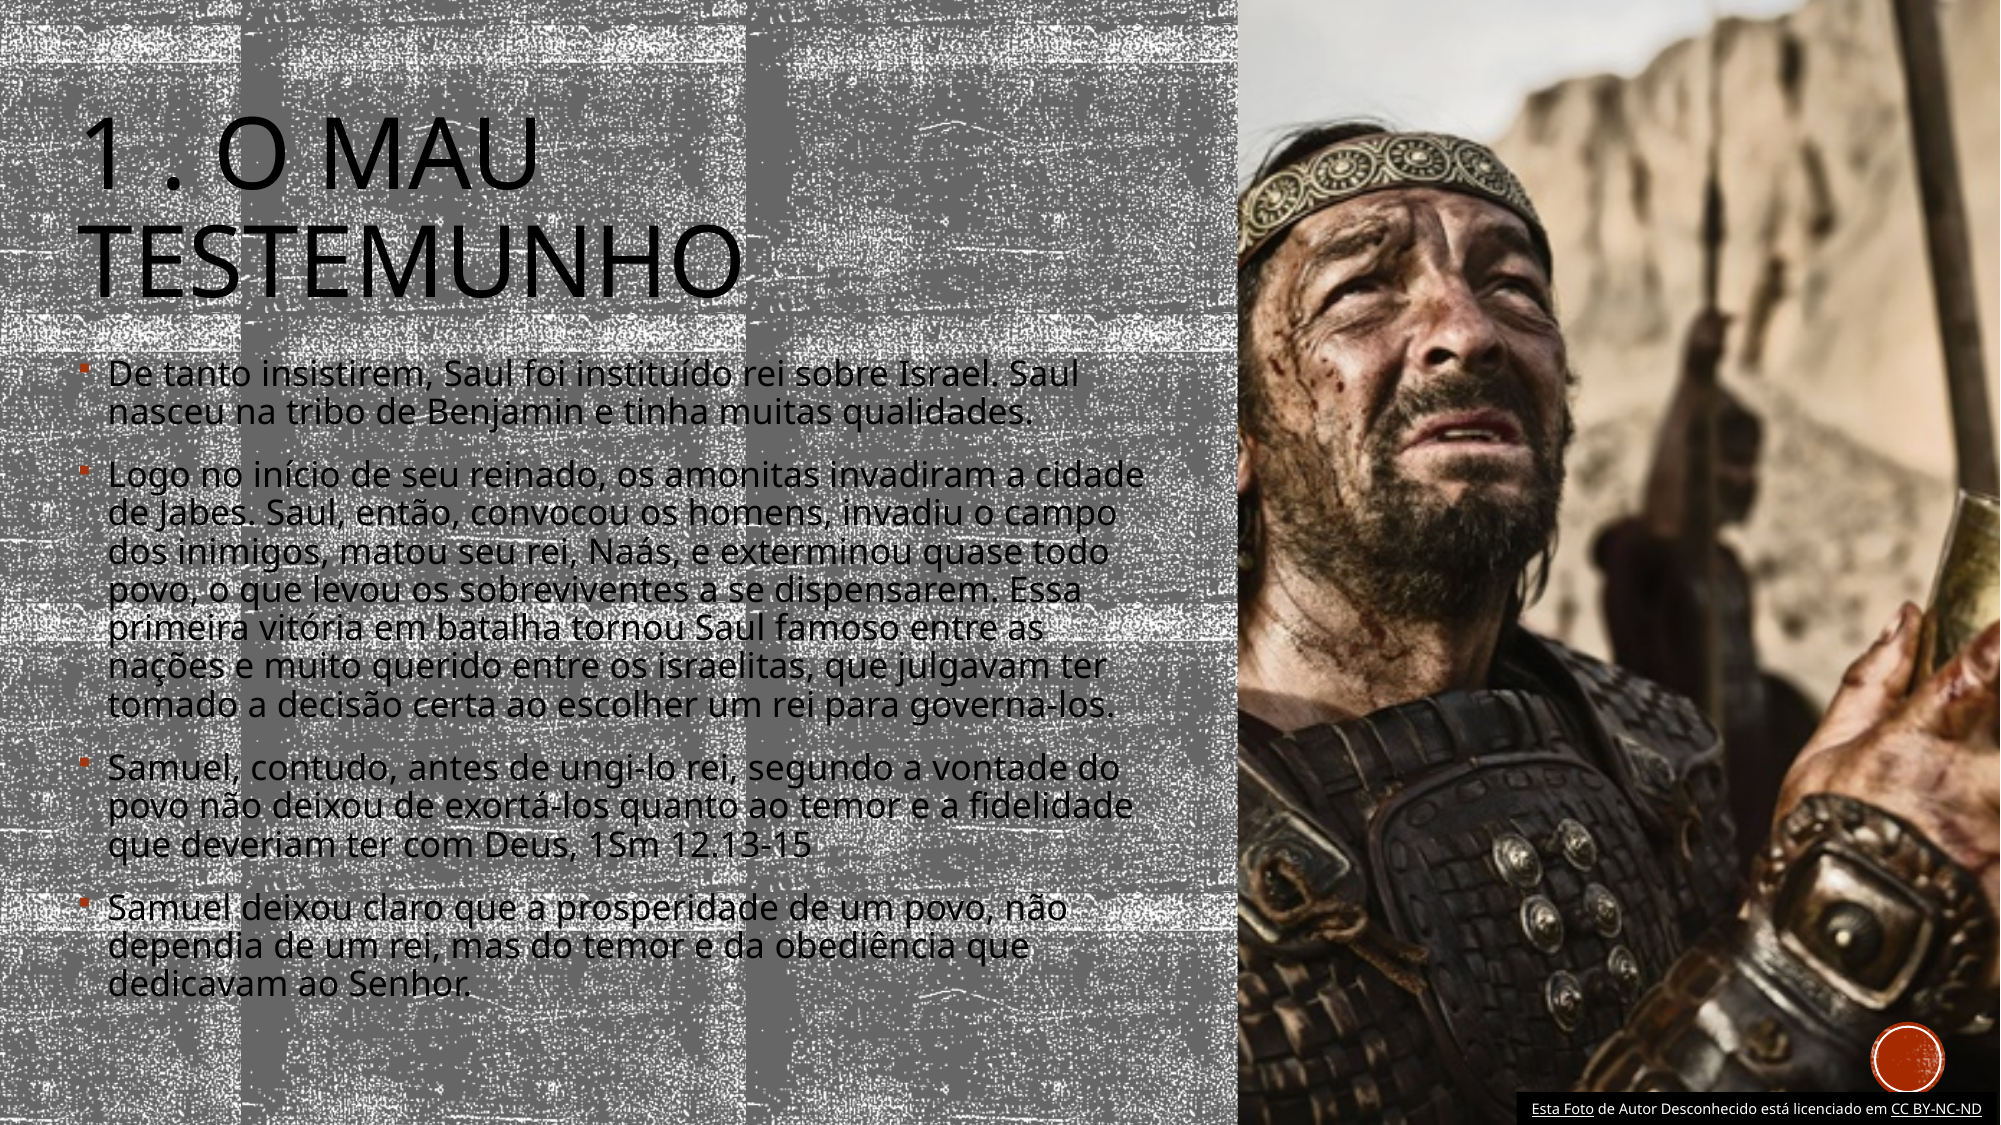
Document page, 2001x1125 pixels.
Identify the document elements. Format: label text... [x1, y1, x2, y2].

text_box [1872, 1024, 1943, 1095]
list De tanto insistirem, Saul foi instituído rei sobre Israel. Saul nasceu na tribo de Benjamin e tinha muitas qualidades. Logo no início de seu reinado, os amonitas invadiram a cidade de Jabes. Saul, então, convocou os homens, invadiu o campo dos inimigos, matou seu rei, Naás, e exterminou quase todo povo, o que levou os sobreviventes a se dispensarem. Essa primeira vitória em batalha tornou Saul famoso entre as nações e muito querido entre os israelitas, que julgavam ter tomado a decisão certa ao escolher um rei para governa-los. Samuel, contudo, antes de ungi-lo rei, segundo a vontade do povo não deixou de exortá-los quanto ao temor e a fidelidade que deveriam ter com Deus, 1Sm 12.13-15 Samuel deixou claro que a prosperidade de um povo, não dependia de um rei, mas do temor e da obediência que dedicavam ao Senhor. [62, 348, 1169, 1013]
picture [1237, 0, 2000, 1125]
text_box [0, 0, 1237, 1125]
title 1 . O mau testemunho [62, 79, 1169, 344]
